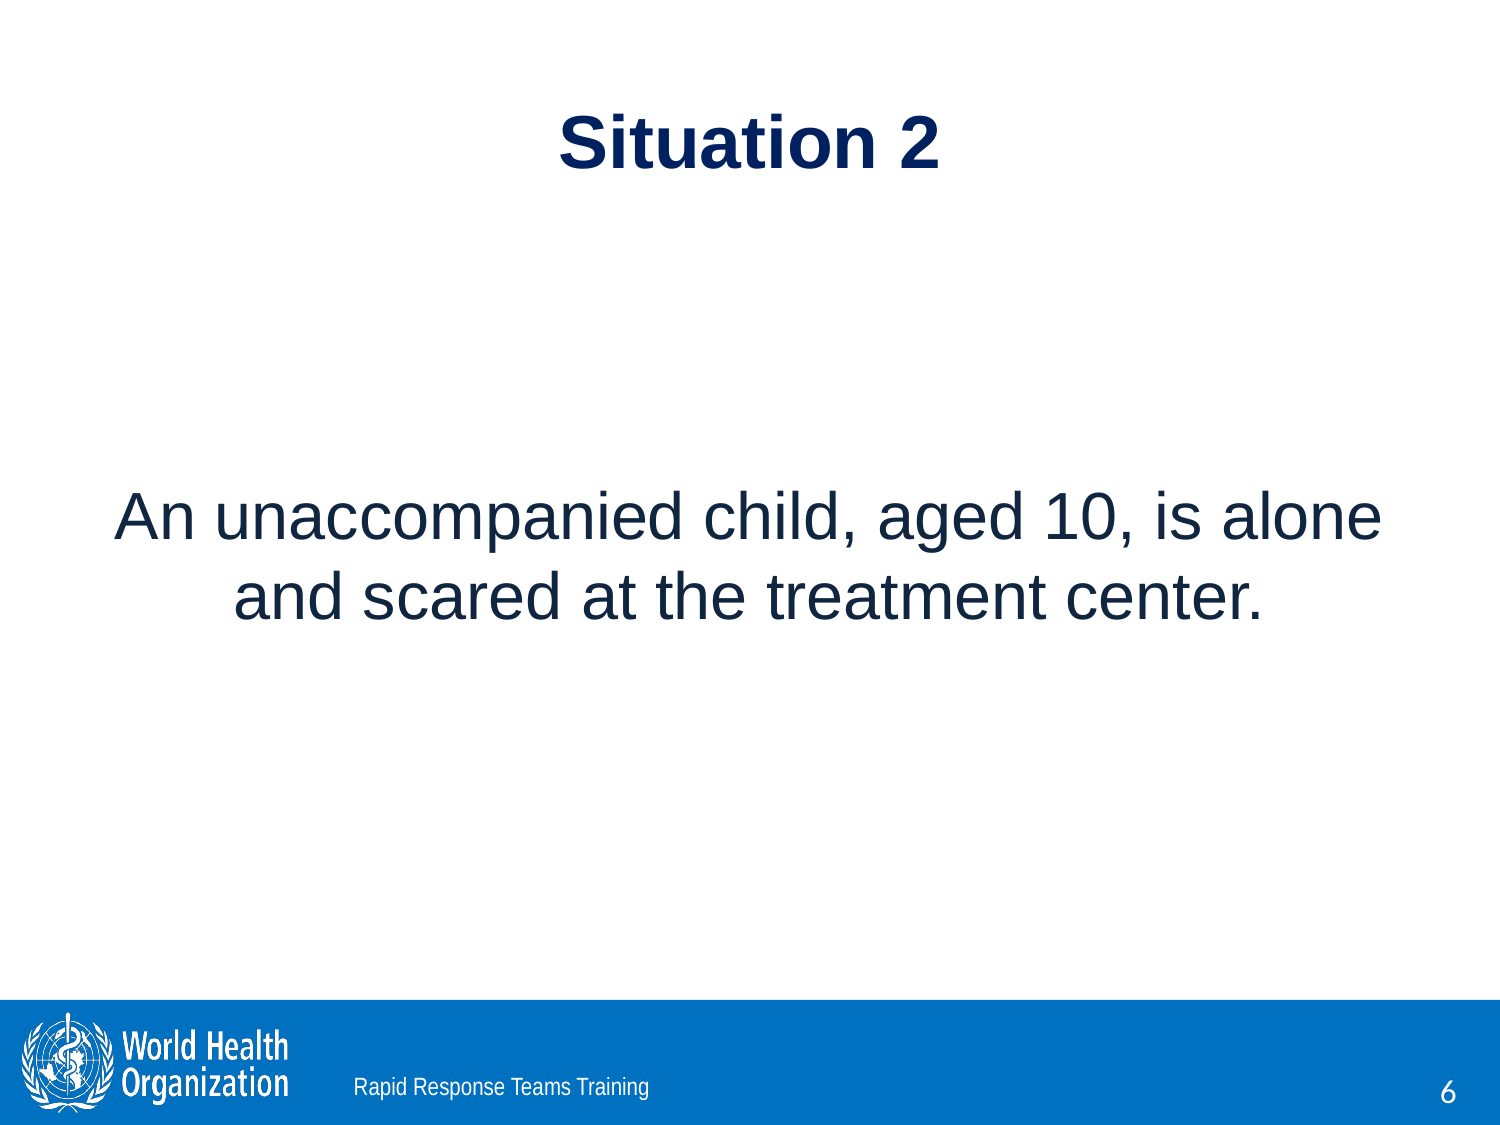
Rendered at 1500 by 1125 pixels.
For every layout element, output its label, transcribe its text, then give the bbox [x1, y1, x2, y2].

picture [21, 1012, 288, 1113]
title Situation 2 [75, 45, 1425, 233]
list An unaccompanied child, aged 10, is alone and scared at the treatment center. [75, 465, 1425, 660]
